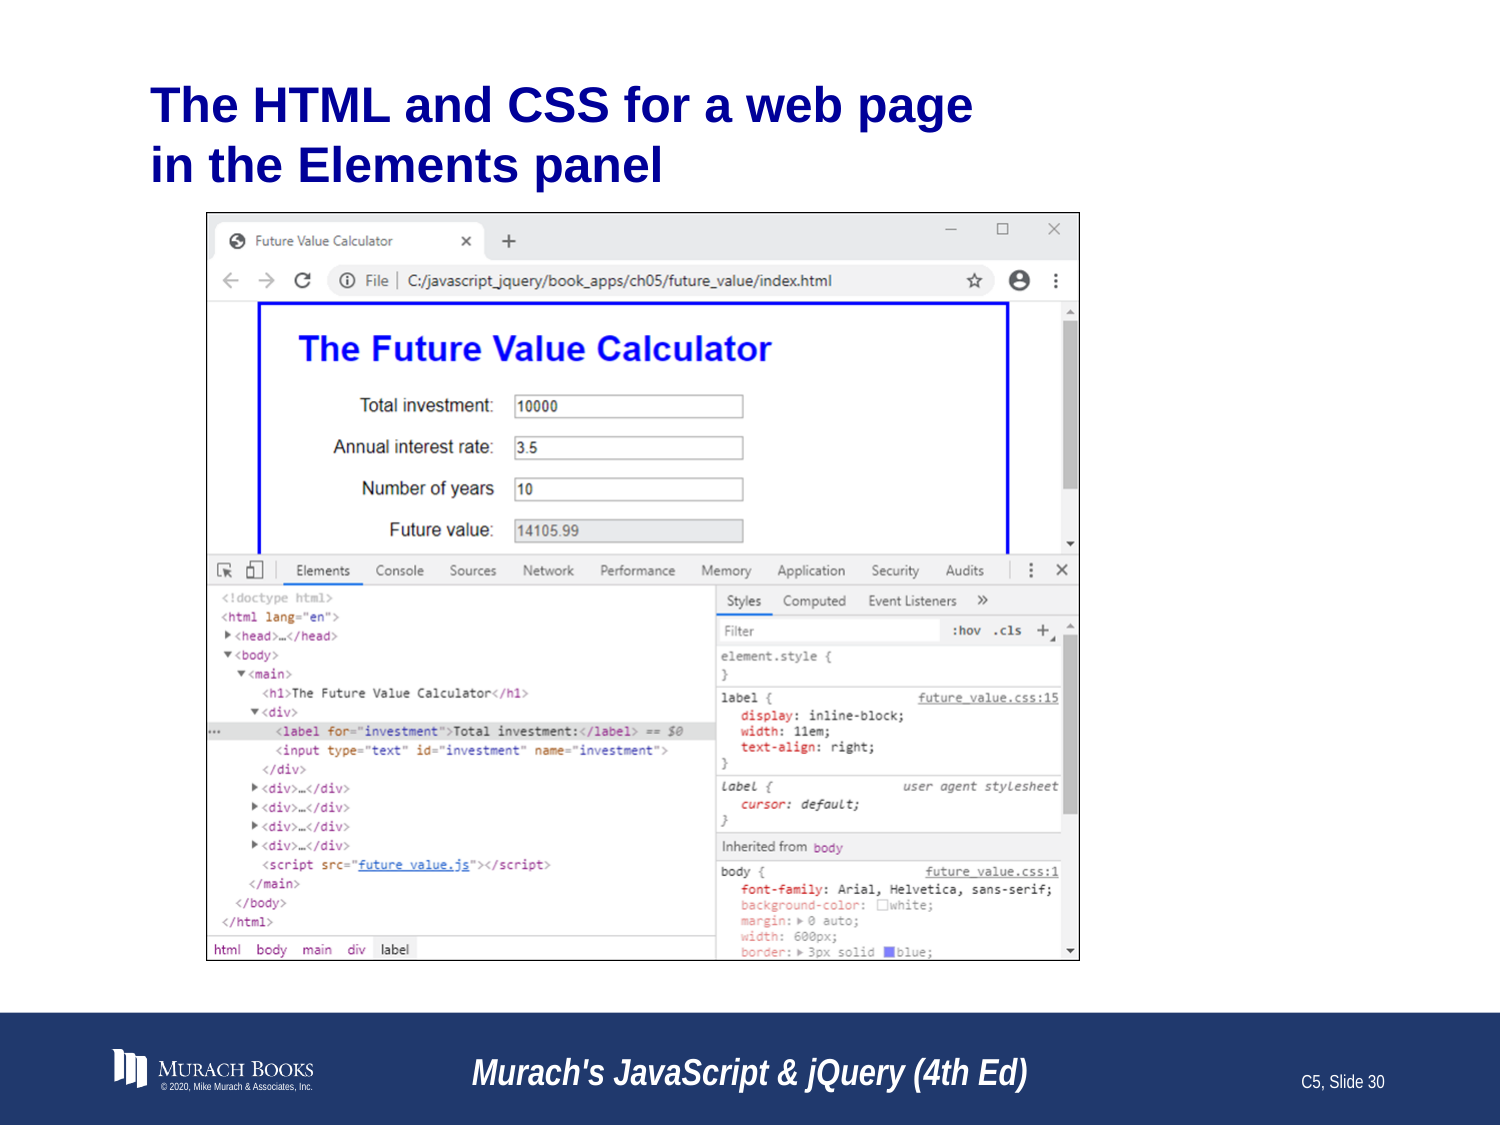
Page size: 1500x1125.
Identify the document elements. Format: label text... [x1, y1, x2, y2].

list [206, 212, 1081, 961]
title The HTML and CSS for a web page in the Elements panel [150, 72, 1350, 194]
slide_number C5, Slide 30 [1087, 1025, 1400, 1100]
footer © 2020, Mike Murach & Associates, Inc. [12, 1025, 463, 1100]
slide_number Murach's JavaScript & jQuery (4th Ed) [463, 1025, 1050, 1100]
